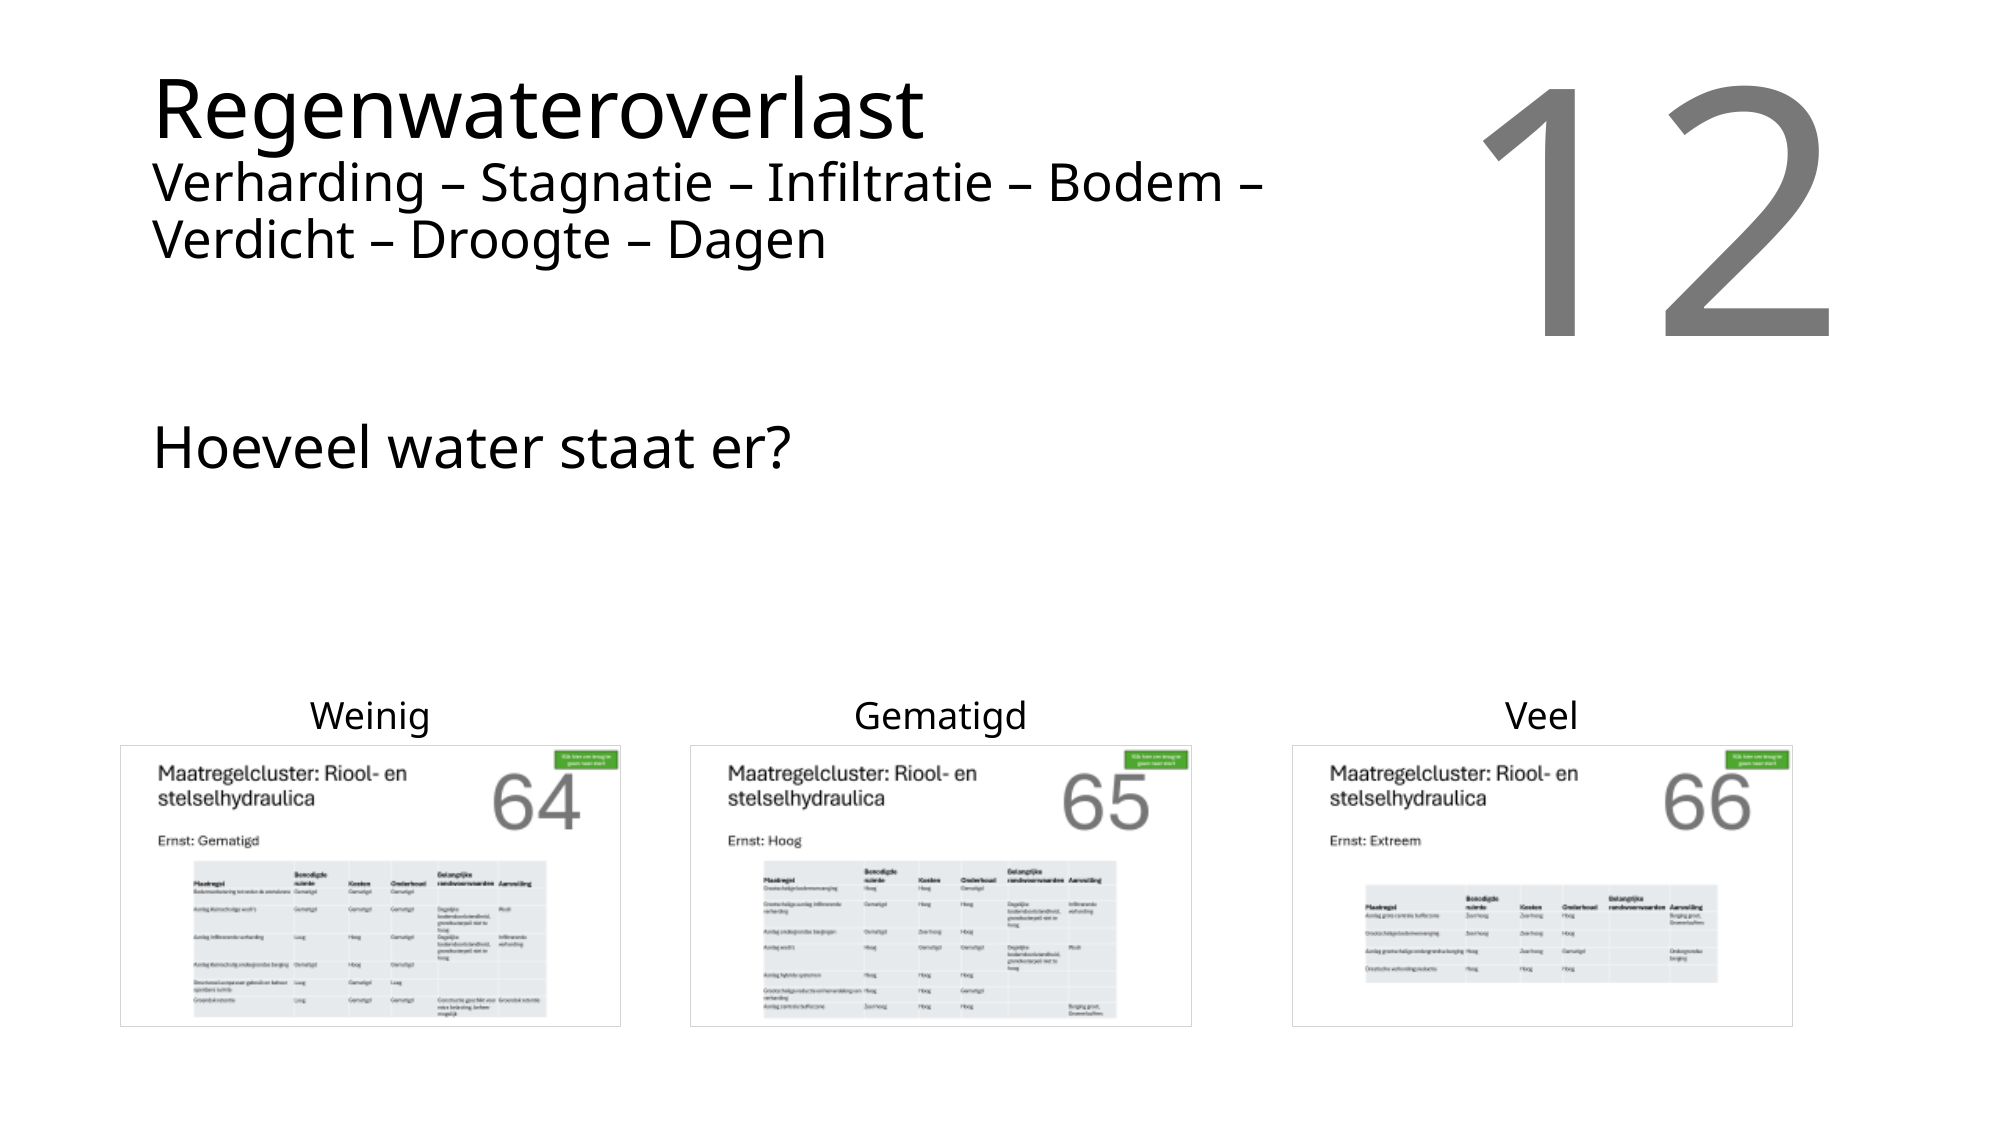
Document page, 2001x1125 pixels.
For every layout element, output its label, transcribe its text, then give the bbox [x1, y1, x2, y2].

list Hoeveel water staat er? [137, 410, 1863, 552]
text_box Weinig [153, 684, 588, 745]
slide_number 12 [1396, 59, 1863, 393]
picture [1293, 746, 1792, 1026]
text_box Gematigd [712, 684, 1170, 745]
picture [691, 746, 1191, 1026]
title Regenwateroverlast Verharding – Stagnatie – Infiltratie – Bodem – Verdicht – Droogte – Dagen [137, 59, 1360, 278]
text_box Veel [1313, 684, 1771, 745]
picture [121, 746, 620, 1026]
